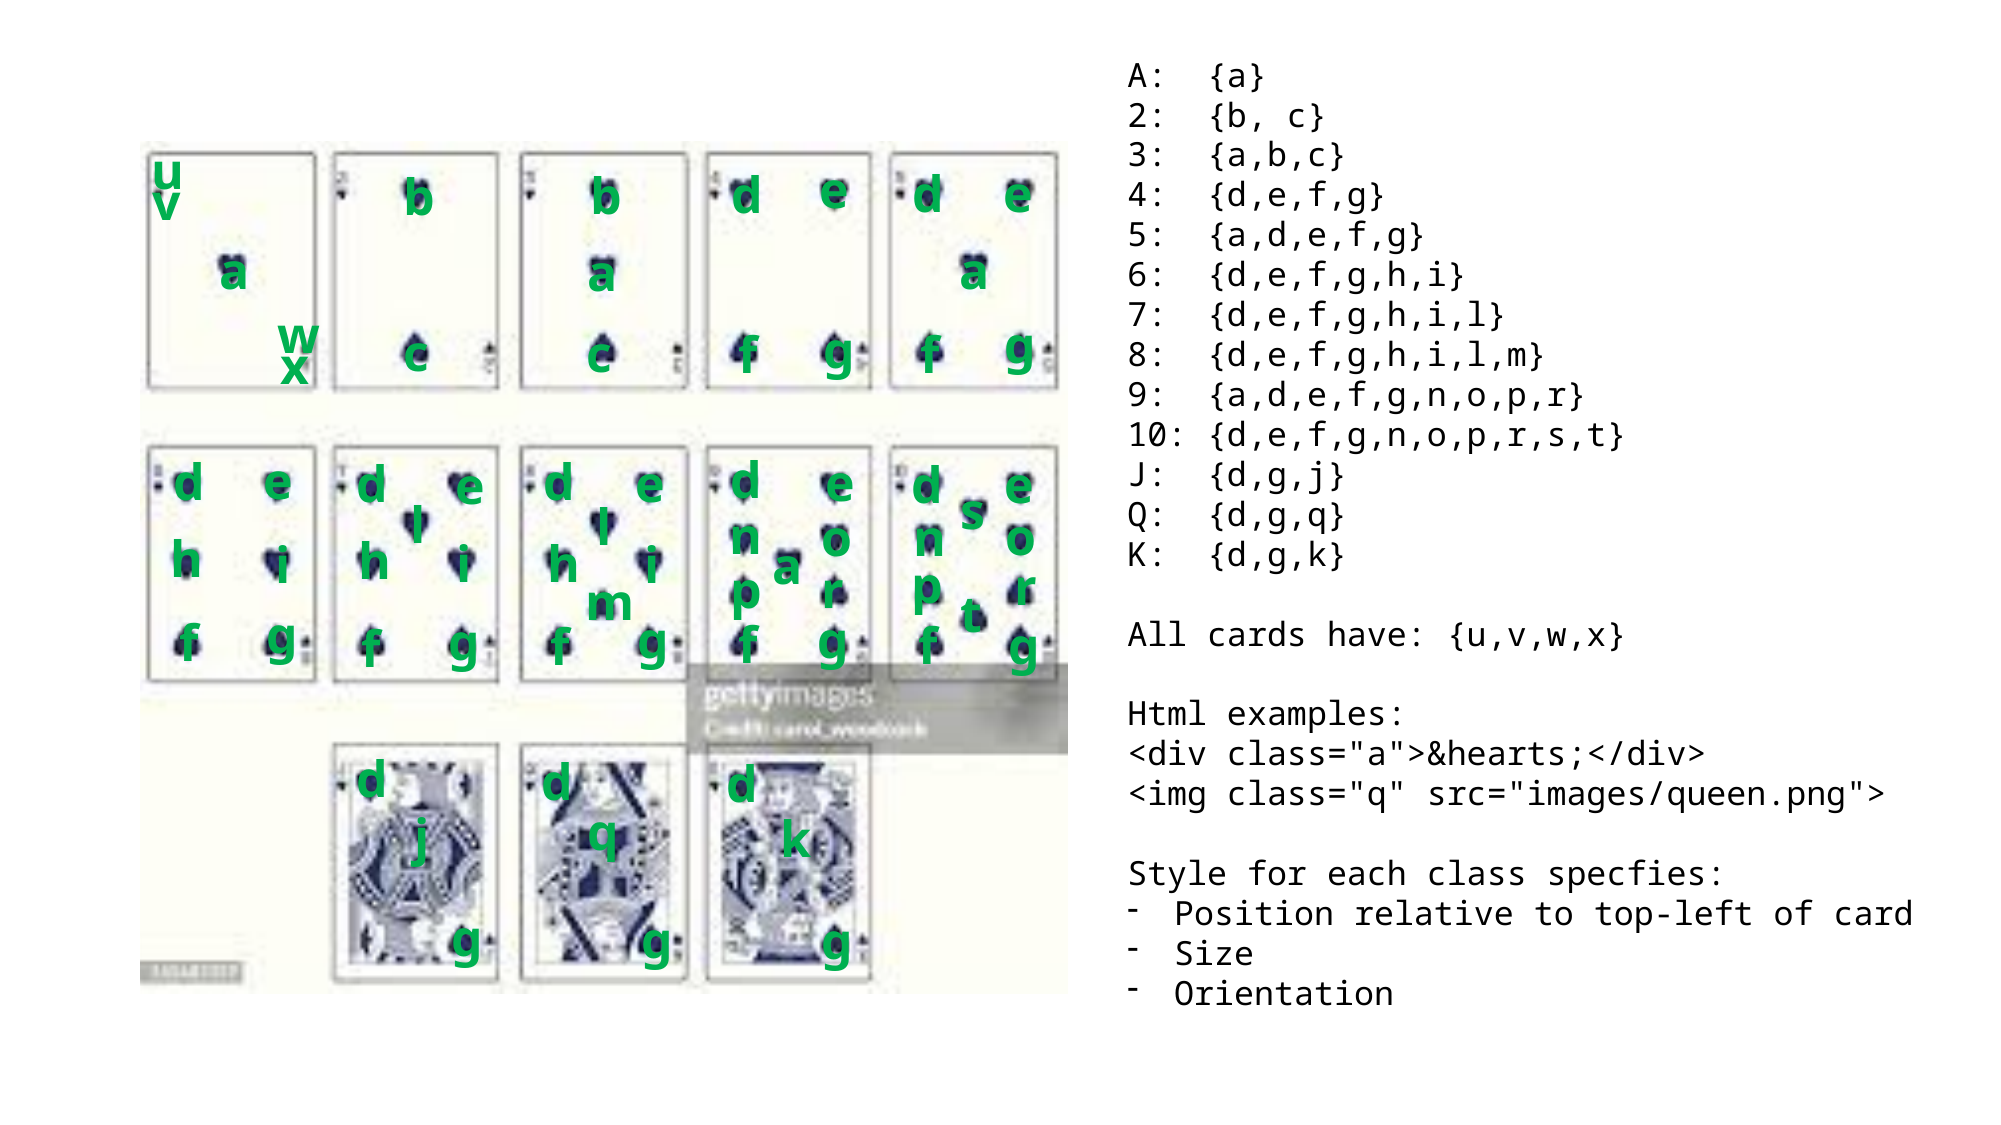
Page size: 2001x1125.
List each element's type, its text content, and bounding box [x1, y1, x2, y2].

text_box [136, 131, 1068, 994]
text_box A: {a} 2: {b, c} 3: {a,b,c} 4: {d,e,f,g} 5: {a,d,e,f,g} 6: {d,e,f,g,h,i} 7: {d,e,f,g,h,i,l} 8: {d,e,f,g,h,i,l,m} 9: {a,d,e,f,g,n,o,p,r} 10: {d,e,f,g,n,o,p,r,s,t} J: {d,g,j} Q: {d,g,q} K: {d,g,k} All cards have: {u,v,w,x} Html examples: <div class="a">&hearts;</div> <img class="q" src="images/queen.png"> Style for each class specfies: Position relative to top-left of card Size Orientation [1112, 46, 1929, 1110]
